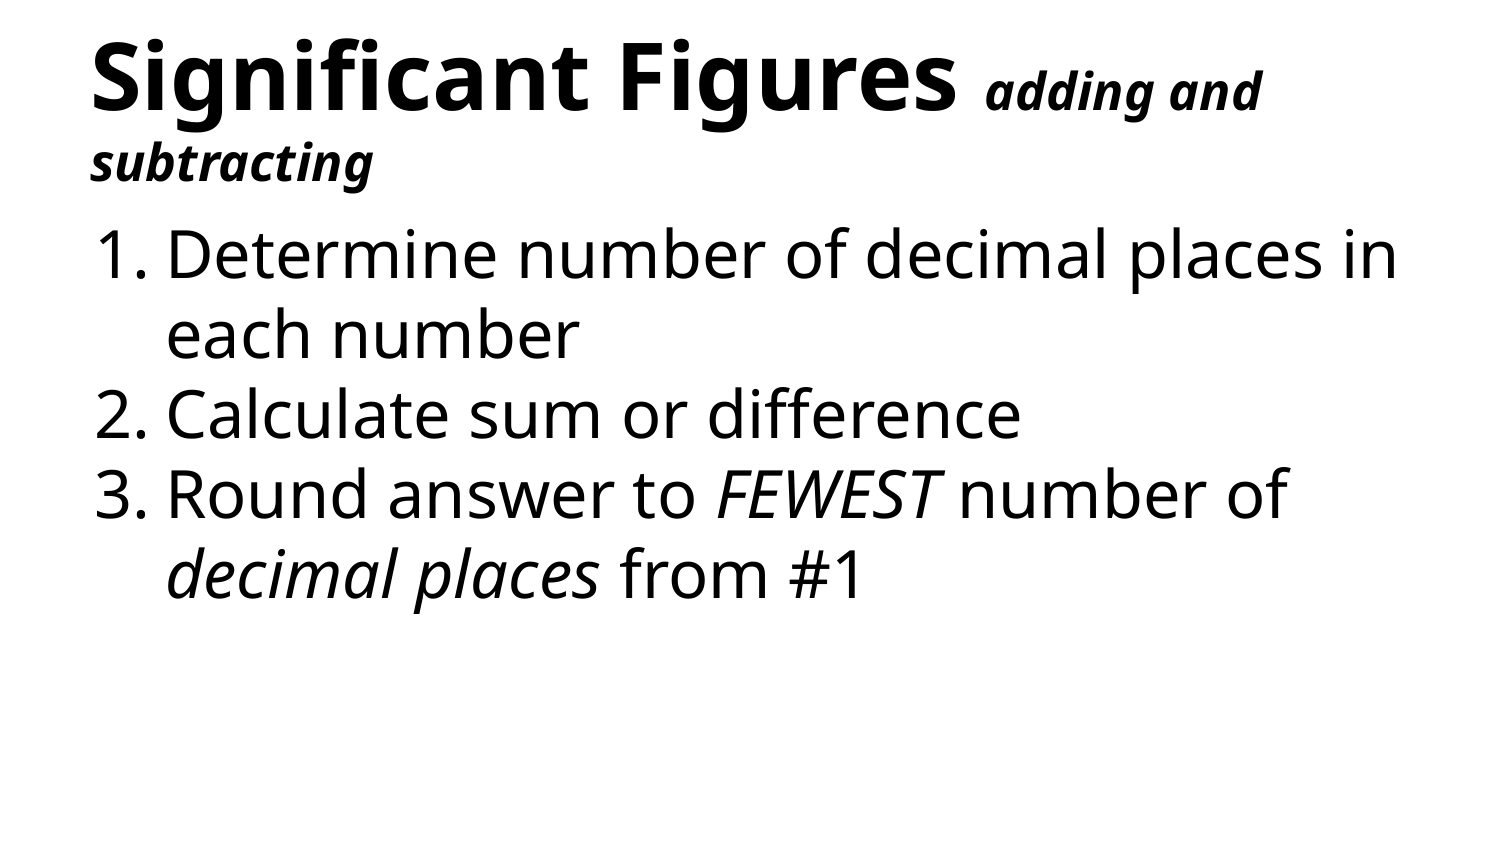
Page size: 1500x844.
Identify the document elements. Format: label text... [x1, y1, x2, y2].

title Significant Figures adding and subtracting [75, 33, 1425, 175]
list Determine number of decimal places in each number Calculate sum or difference Round answer to FEWEST number of decimal places from #1 [75, 196, 1425, 754]
